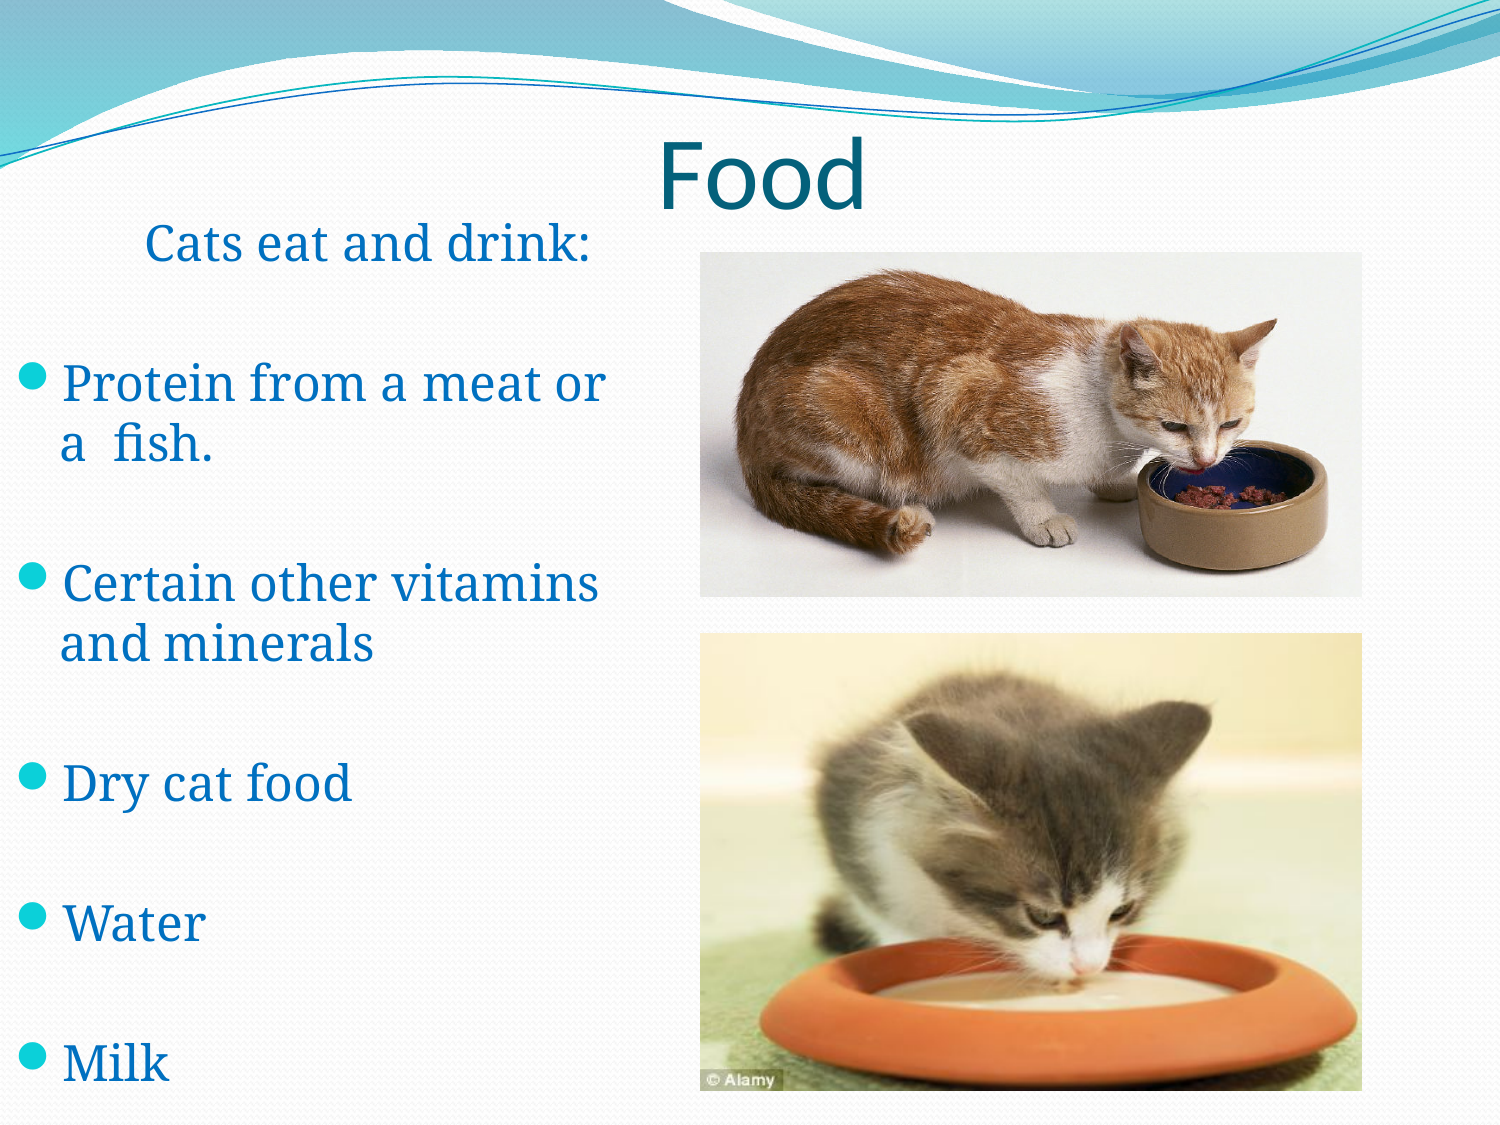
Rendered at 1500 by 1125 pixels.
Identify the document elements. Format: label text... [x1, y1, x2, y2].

picture [700, 251, 1363, 598]
list Cats eat and drink: Protein from a meat or a fish. Certain other vitamins and minerals Dry cat food Water Milk [0, 204, 663, 1063]
title Food [88, 42, 1439, 231]
picture [700, 633, 1363, 1091]
